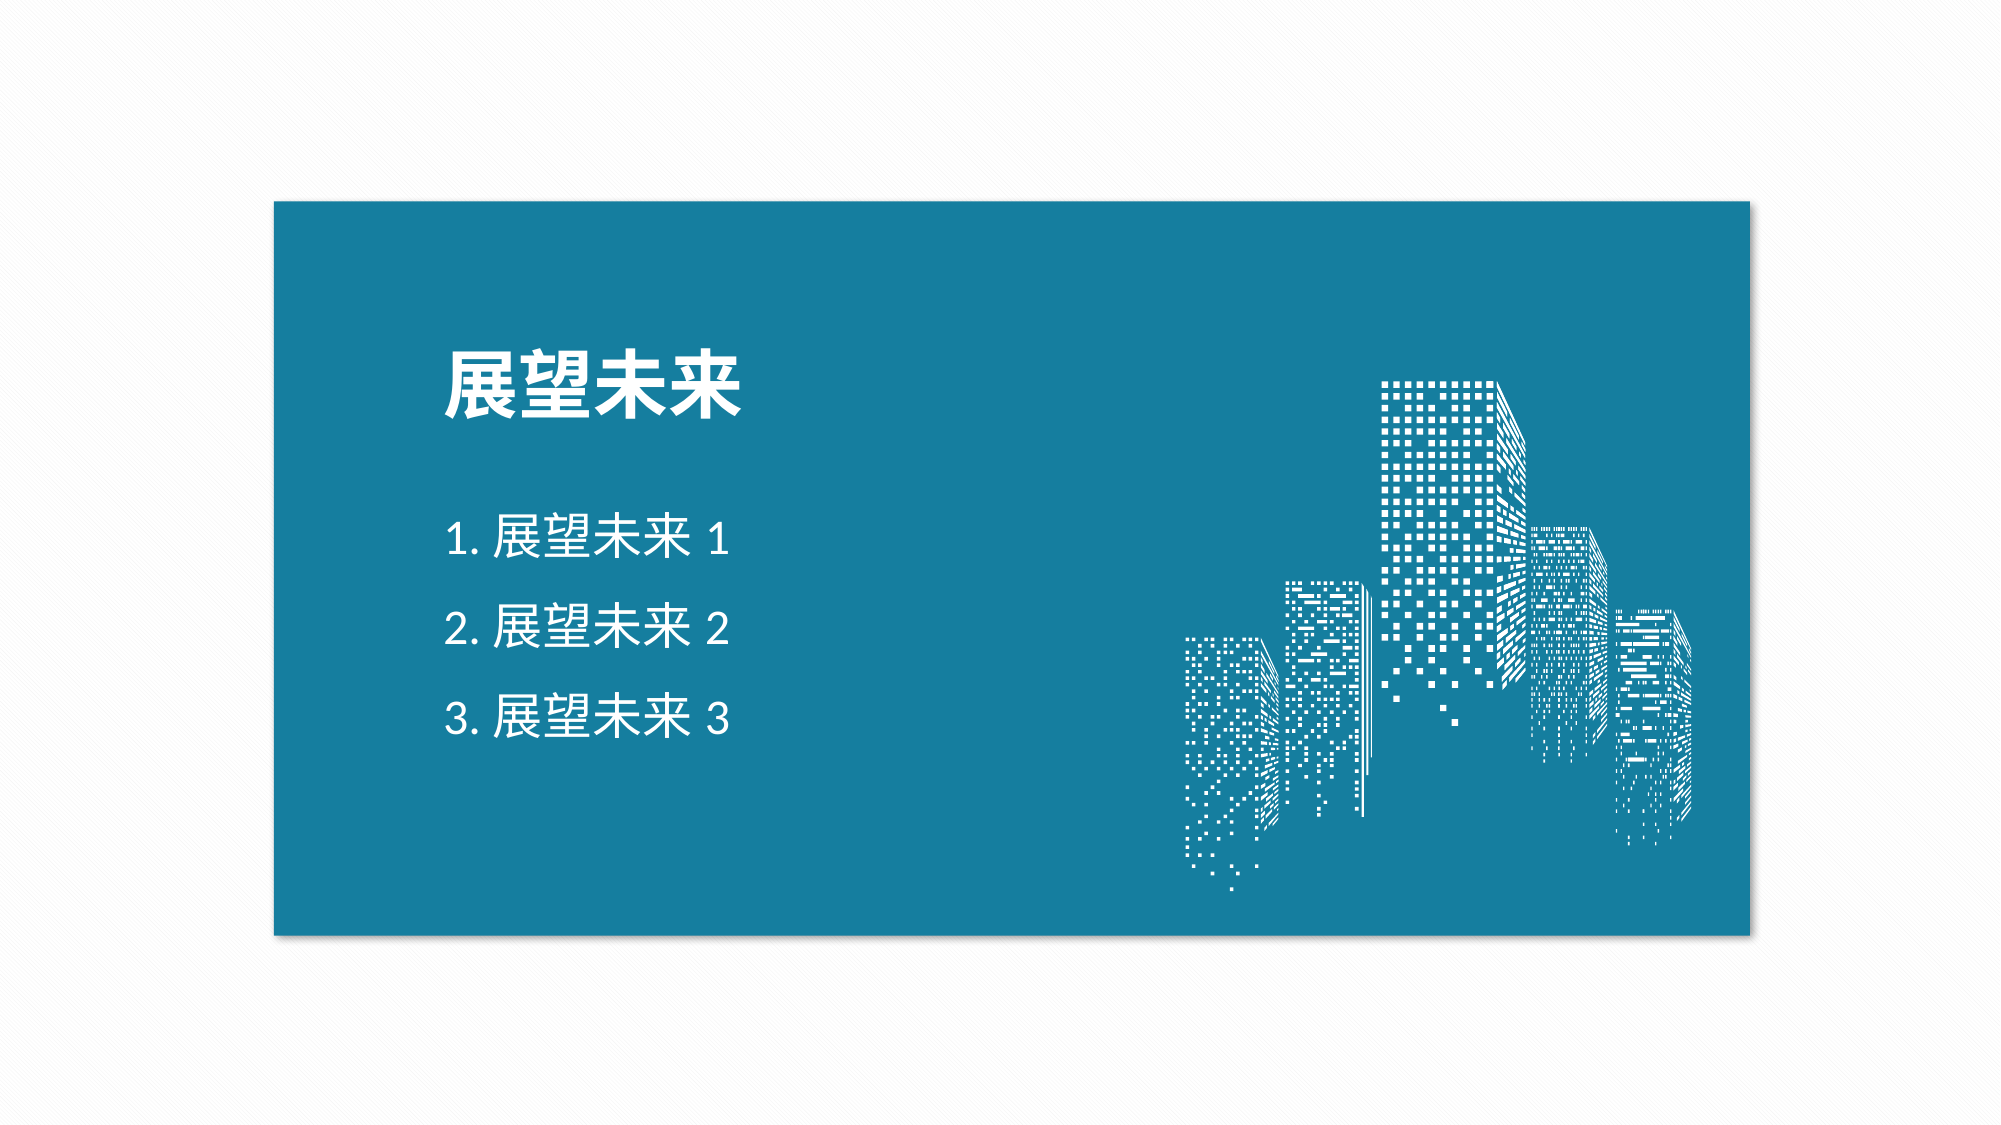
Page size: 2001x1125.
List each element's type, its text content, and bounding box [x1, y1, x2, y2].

text_box 展望未来 [428, 329, 826, 435]
text_box 1.展望未来1 2.展望未来2 3.展望未来3 [428, 466, 912, 752]
text_box [273, 200, 1751, 937]
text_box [1185, 381, 1692, 892]
